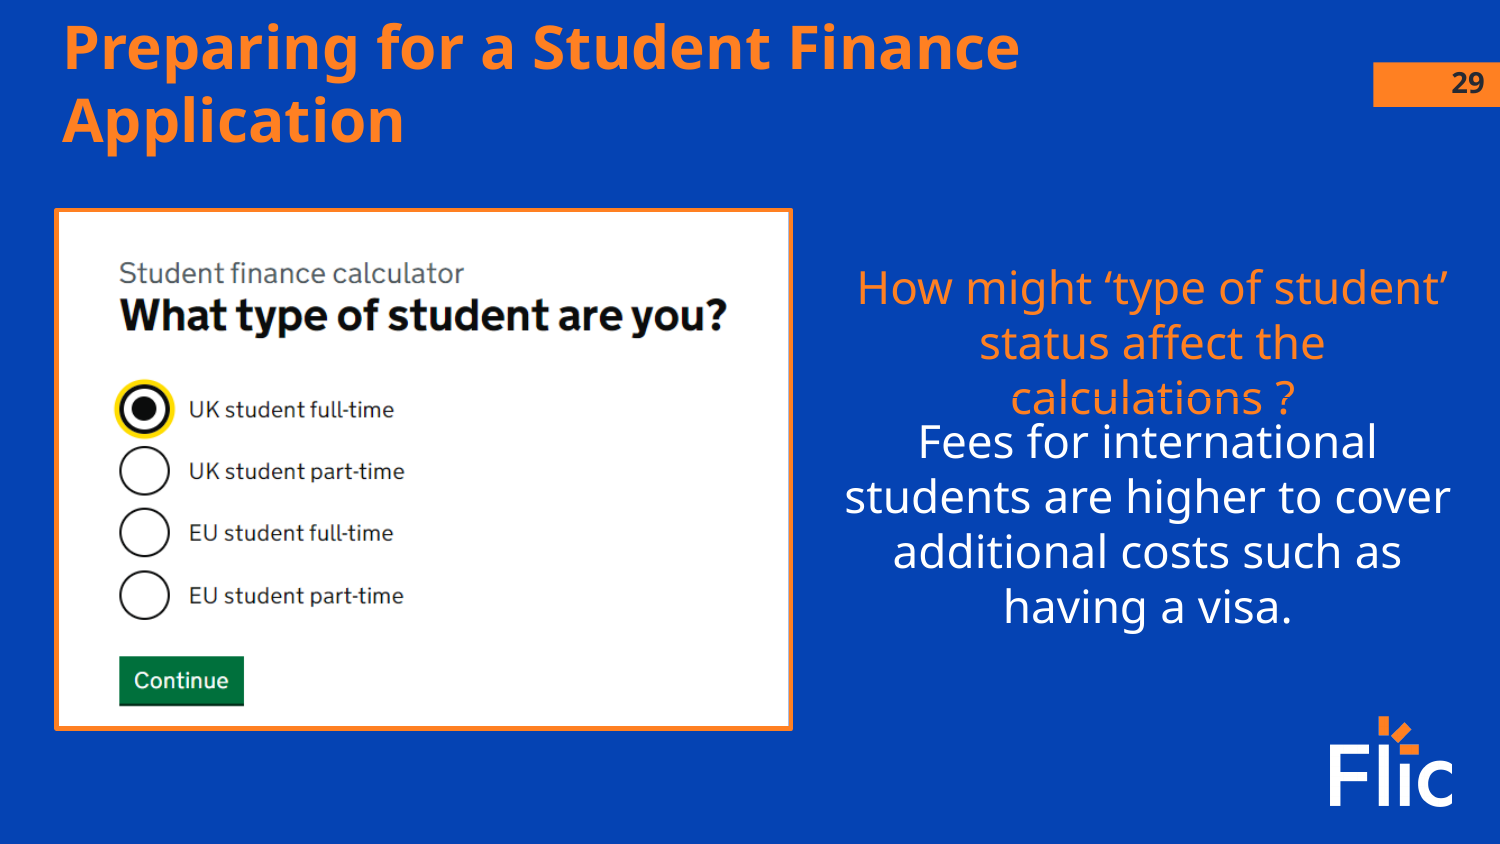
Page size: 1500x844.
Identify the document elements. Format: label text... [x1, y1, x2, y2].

picture [58, 212, 789, 727]
text_box Fees for international students are higher to cover additional costs such as having a visa. [824, 397, 1471, 648]
text_box How might ‘type of student’ status affect the calculations ? [825, 243, 1481, 439]
title Preparing for a Student Finance Application [47, 39, 1336, 125]
slide_number 29 [1410, 49, 1500, 115]
picture [1330, 716, 1452, 807]
